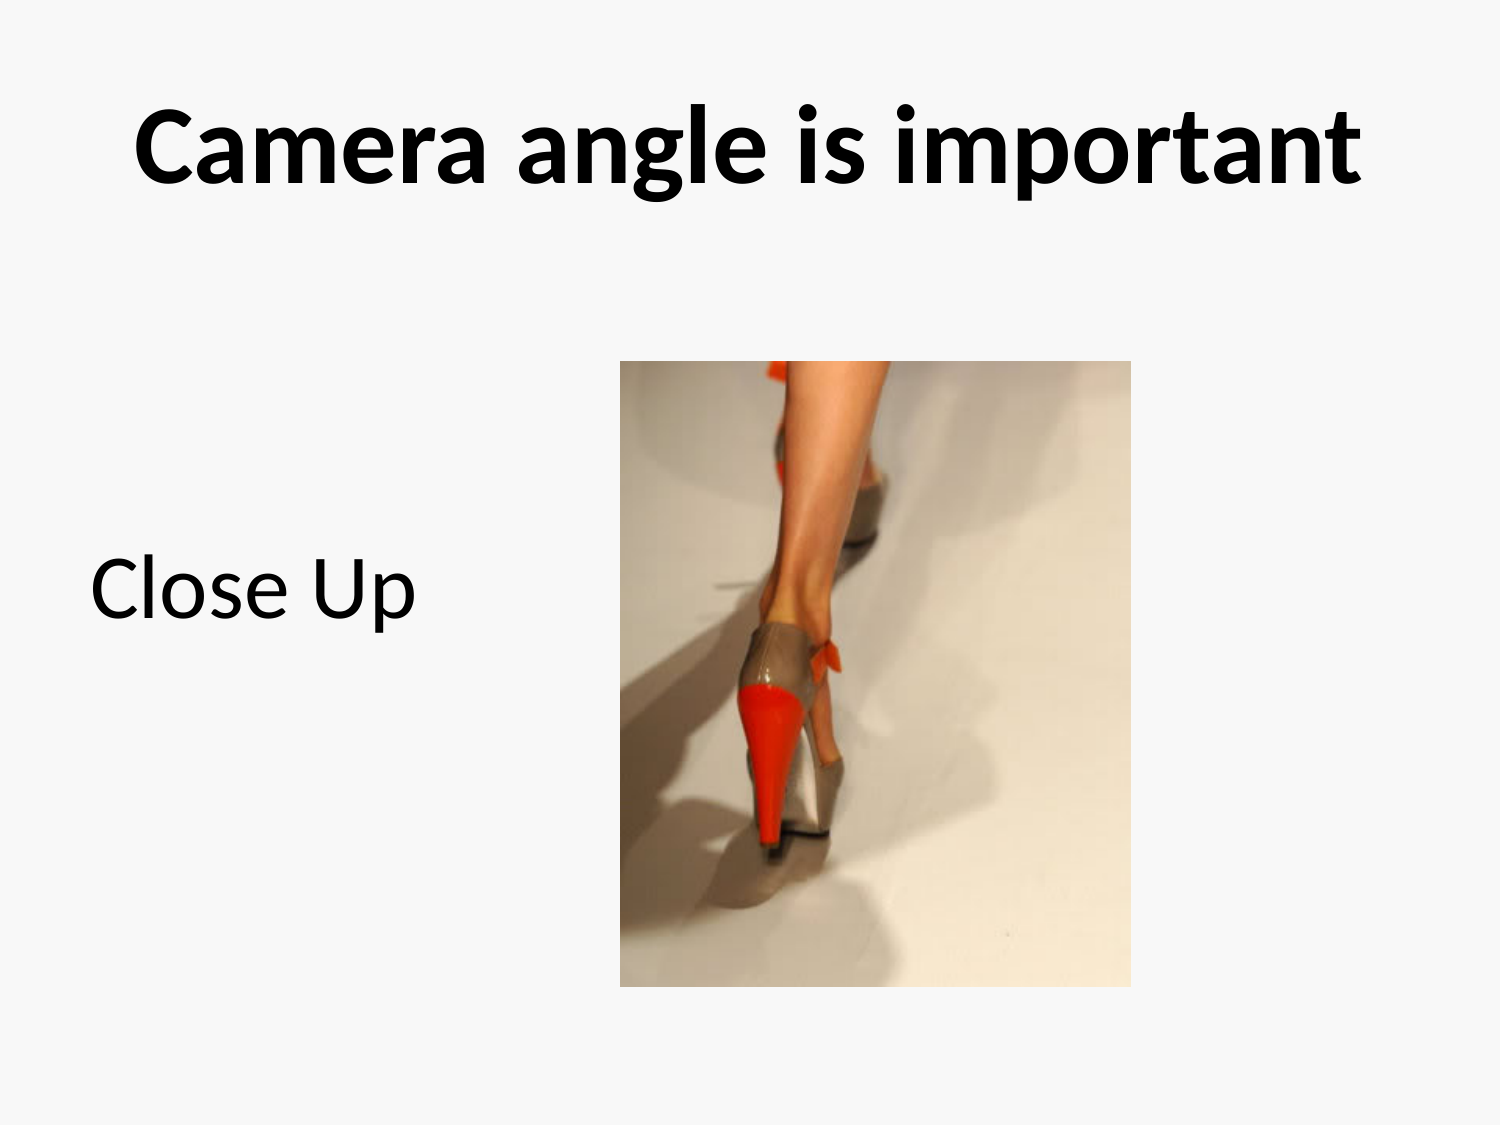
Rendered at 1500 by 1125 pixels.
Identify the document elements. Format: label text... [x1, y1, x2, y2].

title Camera angle is important [75, 45, 1425, 233]
list Close Up [75, 262, 1425, 1005]
picture [619, 361, 1132, 987]
